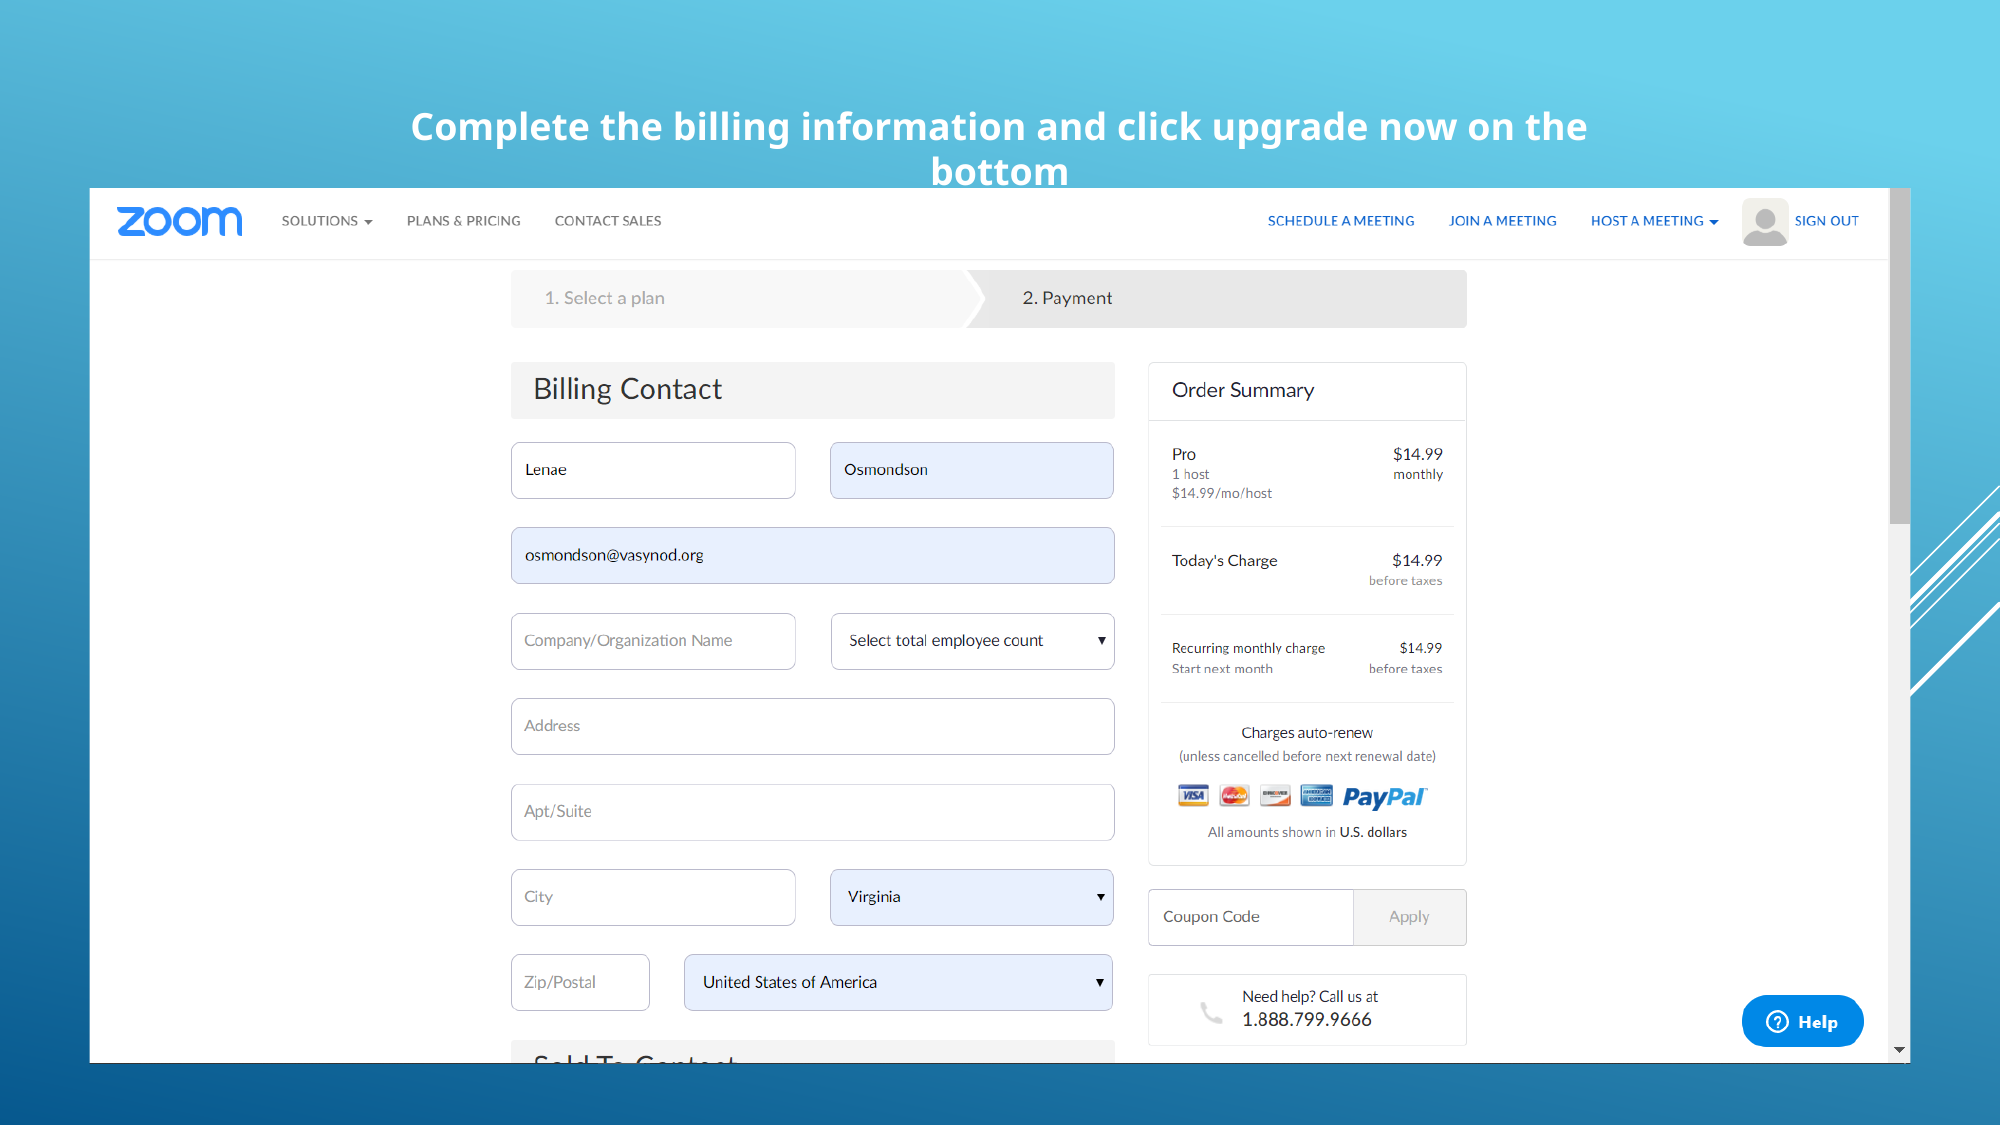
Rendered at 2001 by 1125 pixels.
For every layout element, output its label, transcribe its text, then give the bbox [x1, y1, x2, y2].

picture [89, 188, 1911, 1064]
text_box Complete the billing information and click upgrade now on the bottom [325, 95, 1675, 188]
